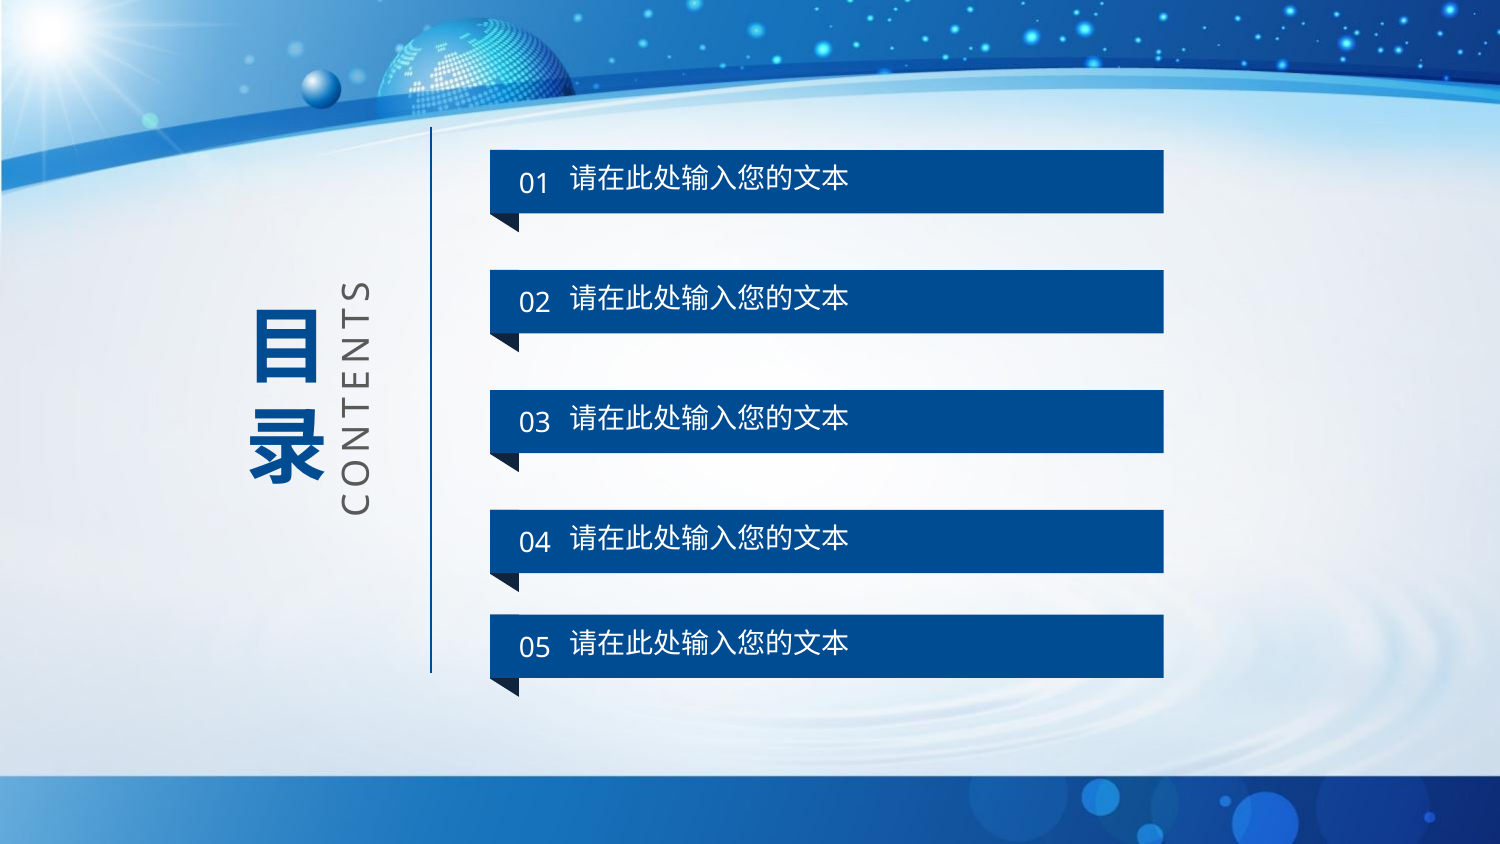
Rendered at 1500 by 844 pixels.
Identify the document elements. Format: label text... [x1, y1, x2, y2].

text_box 目录 [230, 286, 337, 501]
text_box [489, 149, 1165, 233]
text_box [489, 509, 1165, 593]
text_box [489, 389, 1165, 473]
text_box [489, 614, 1165, 698]
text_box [489, 269, 1165, 353]
text_box CONTENTS [279, 267, 384, 533]
picture [0, 0, 1500, 844]
